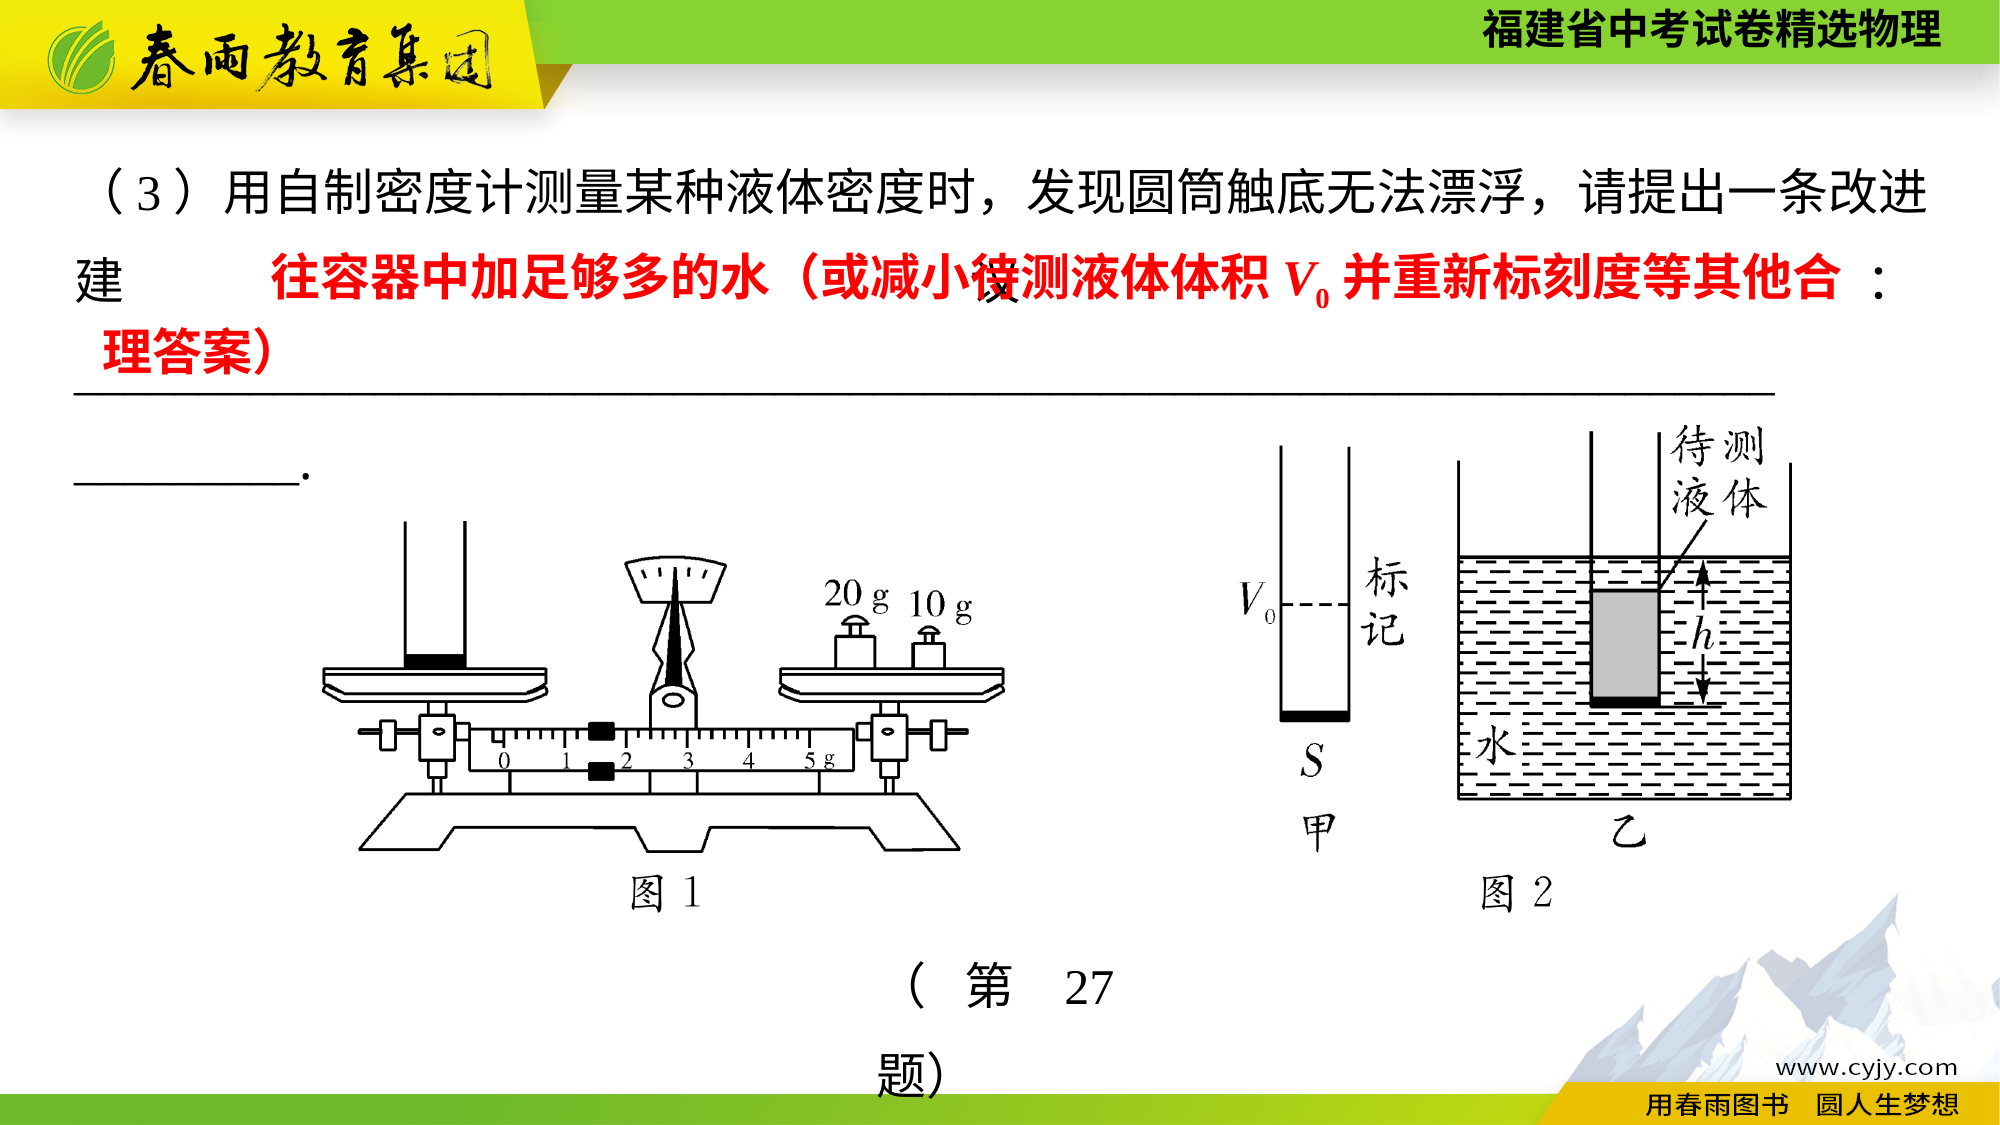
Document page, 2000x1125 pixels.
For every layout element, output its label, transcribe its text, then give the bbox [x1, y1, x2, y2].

text_box 理答案） [87, 312, 318, 388]
text_box 往容器中加足够多的水（或减小待测液体体积V0并重新标刻度等其他合 [255, 204, 1945, 322]
picture [0, 0, 2000, 1125]
text_box （第27题） [861, 924, 1142, 1022]
list （3）用自制密度计测量某种液体密度时，发现圆筒触底无法漂浮，请提出一条改进建议：____________________________________________________________________ _________. [59, 122, 1944, 411]
